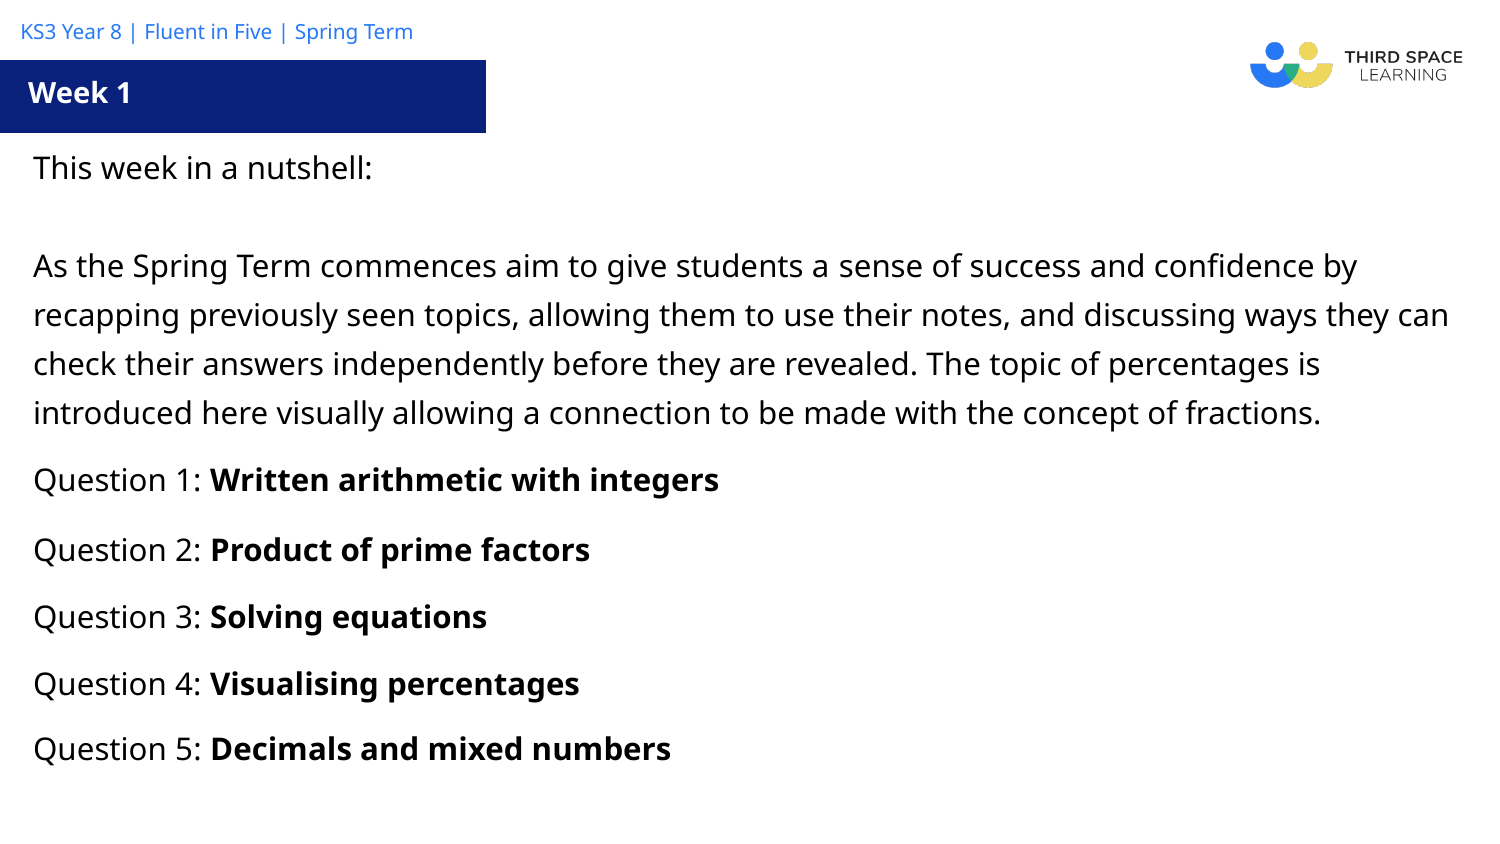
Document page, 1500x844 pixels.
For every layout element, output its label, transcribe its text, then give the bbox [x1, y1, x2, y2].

picture [1250, 33, 1465, 99]
table_cell Question 3: Solving equations [29, 575, 1468, 640]
table_cell Question 1: Written arithmetic with integers [29, 438, 1468, 503]
table_cell Question 2: Product of prime factors [29, 505, 1468, 573]
table_cell Question 5: Decimals and mixed numbers [29, 709, 1468, 773]
table_cell Question 4: Visualising percentages [29, 642, 1468, 707]
text_box Week 1 [13, 59, 383, 125]
table_header This week in a nutshell: As the Spring Term commences aim to give students a sense of success and confidence by recapping previously seen topics, allowing them to use their notes, and discussing ways they can check their answers independently before they are revealed. The topic of percentages is introduced here visually allowing a connection to be made with the concept of fractions. [29, 137, 1468, 436]
